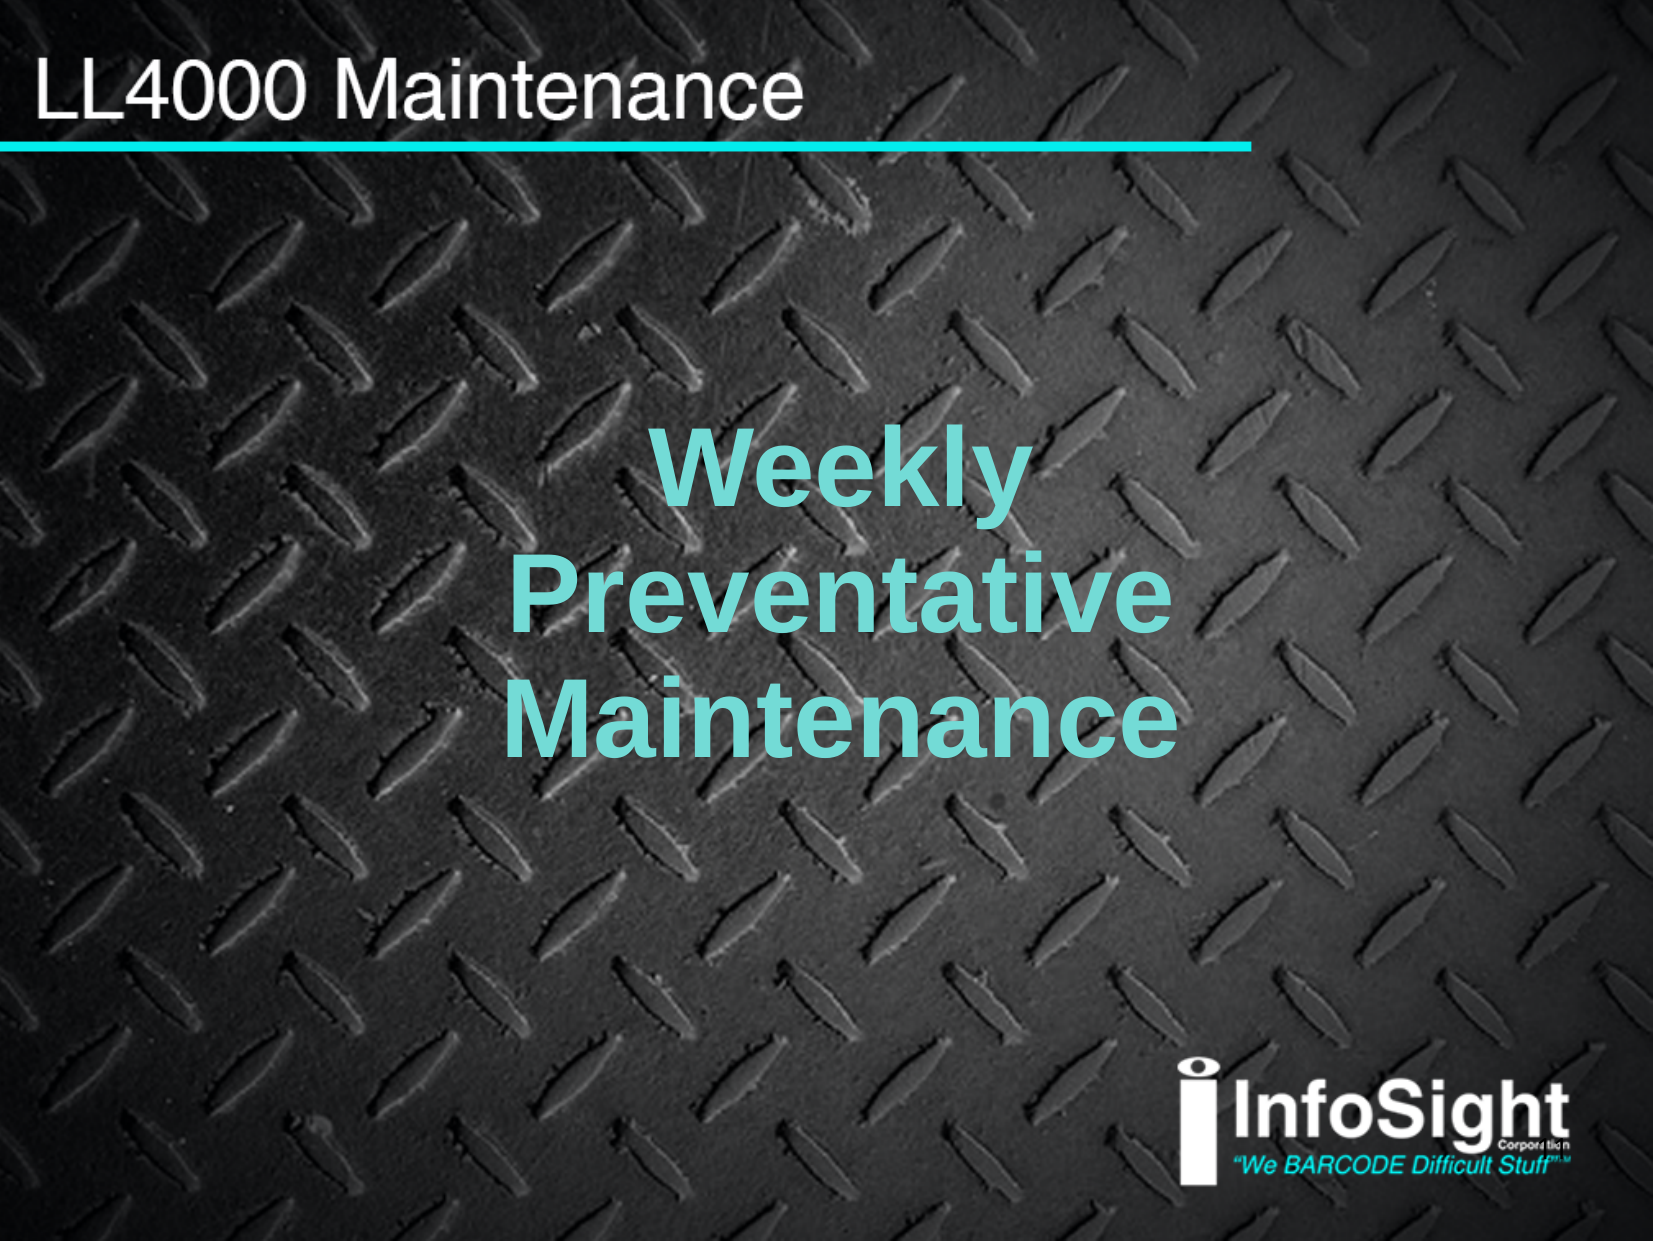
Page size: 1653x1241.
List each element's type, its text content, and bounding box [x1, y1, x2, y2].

text_box Weekly Preventative Maintenance [334, 395, 1347, 468]
picture [0, 0, 1653, 1241]
slide_number 11 [1185, 1130, 1570, 1215]
